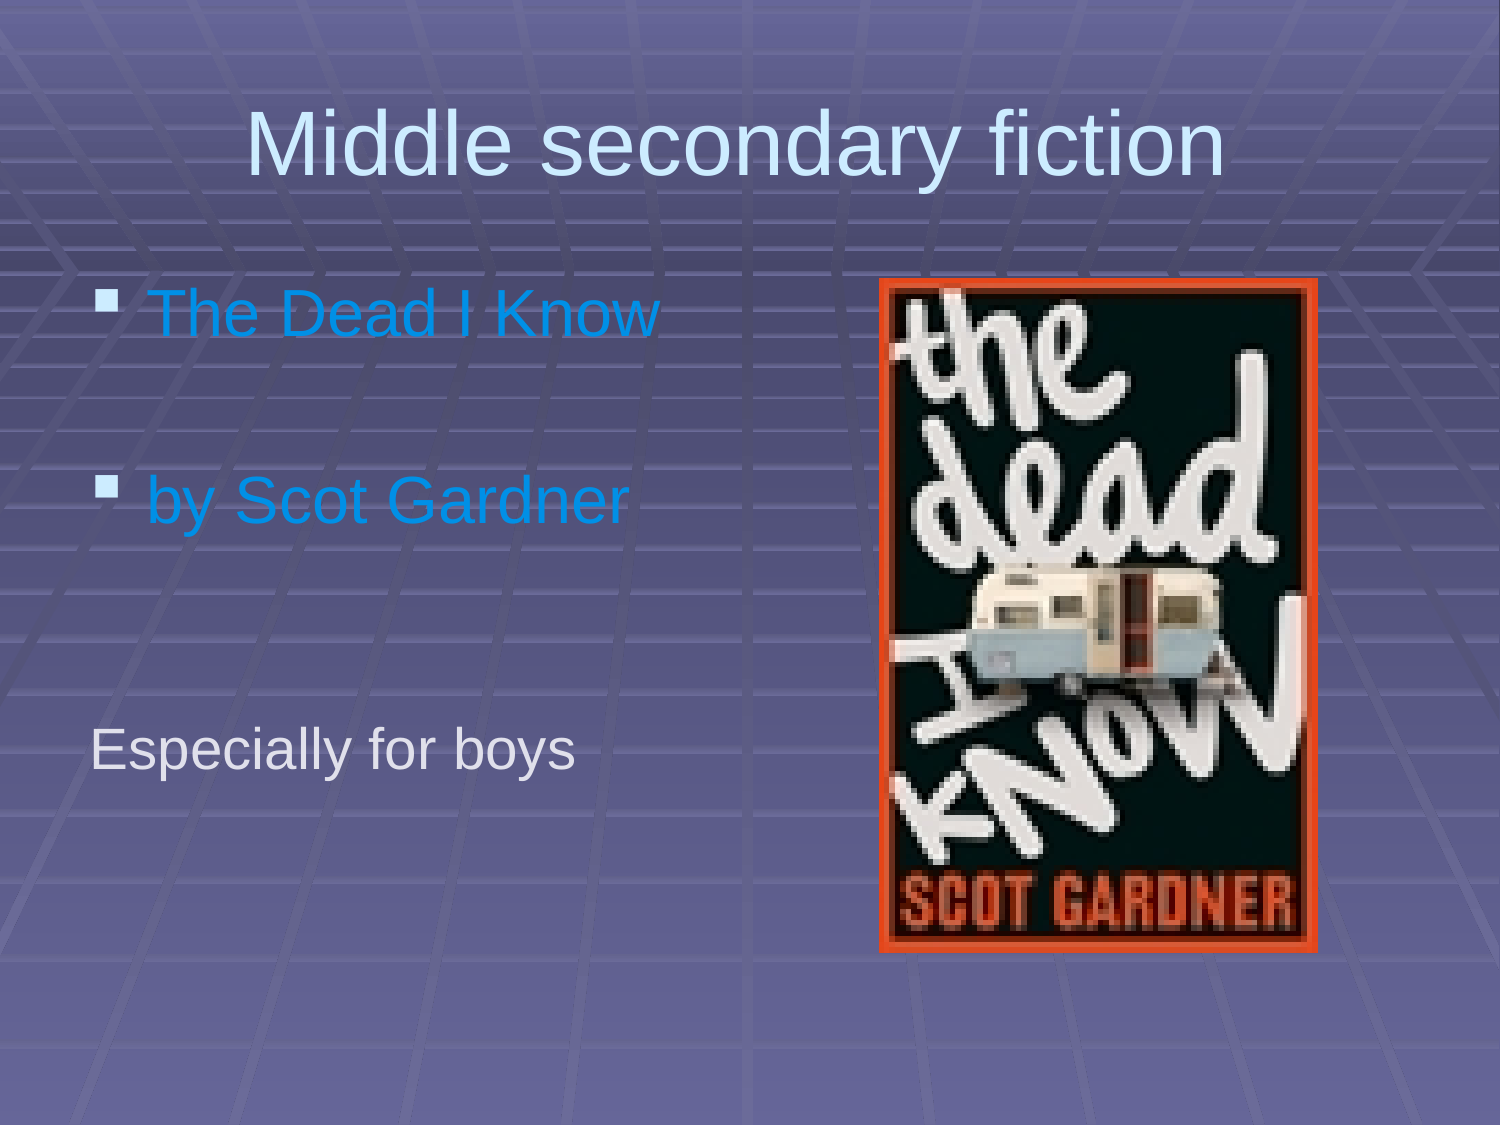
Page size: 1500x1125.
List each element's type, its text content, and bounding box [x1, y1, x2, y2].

list The Dead I Know by Scot Gardner Especially for boys [74, 261, 738, 1001]
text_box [879, 278, 1319, 953]
title Middle secondary fiction [74, 44, 1425, 233]
